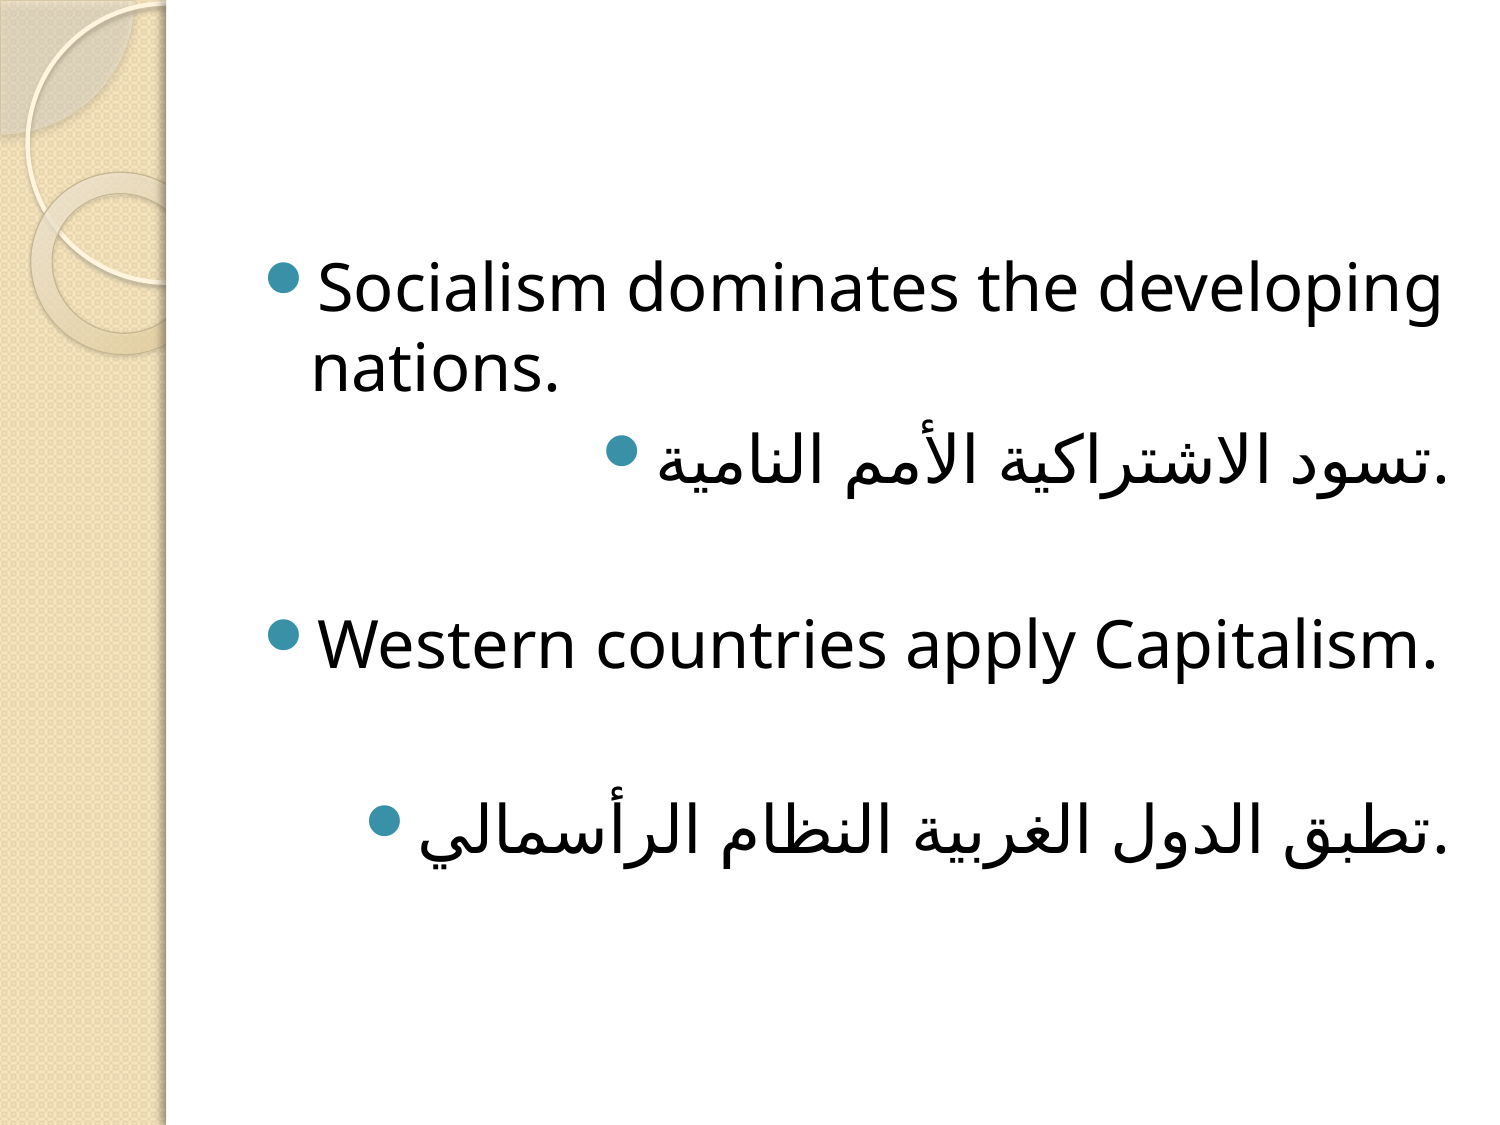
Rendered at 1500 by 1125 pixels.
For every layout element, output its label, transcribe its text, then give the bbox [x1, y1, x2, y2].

list Socialism dominates the developing nations. تسود الاشتراكية الأمم النامية. Western countries apply Capitalism. تطبق الدول الغربية النظام الرأسمالي. [235, 237, 1466, 1025]
